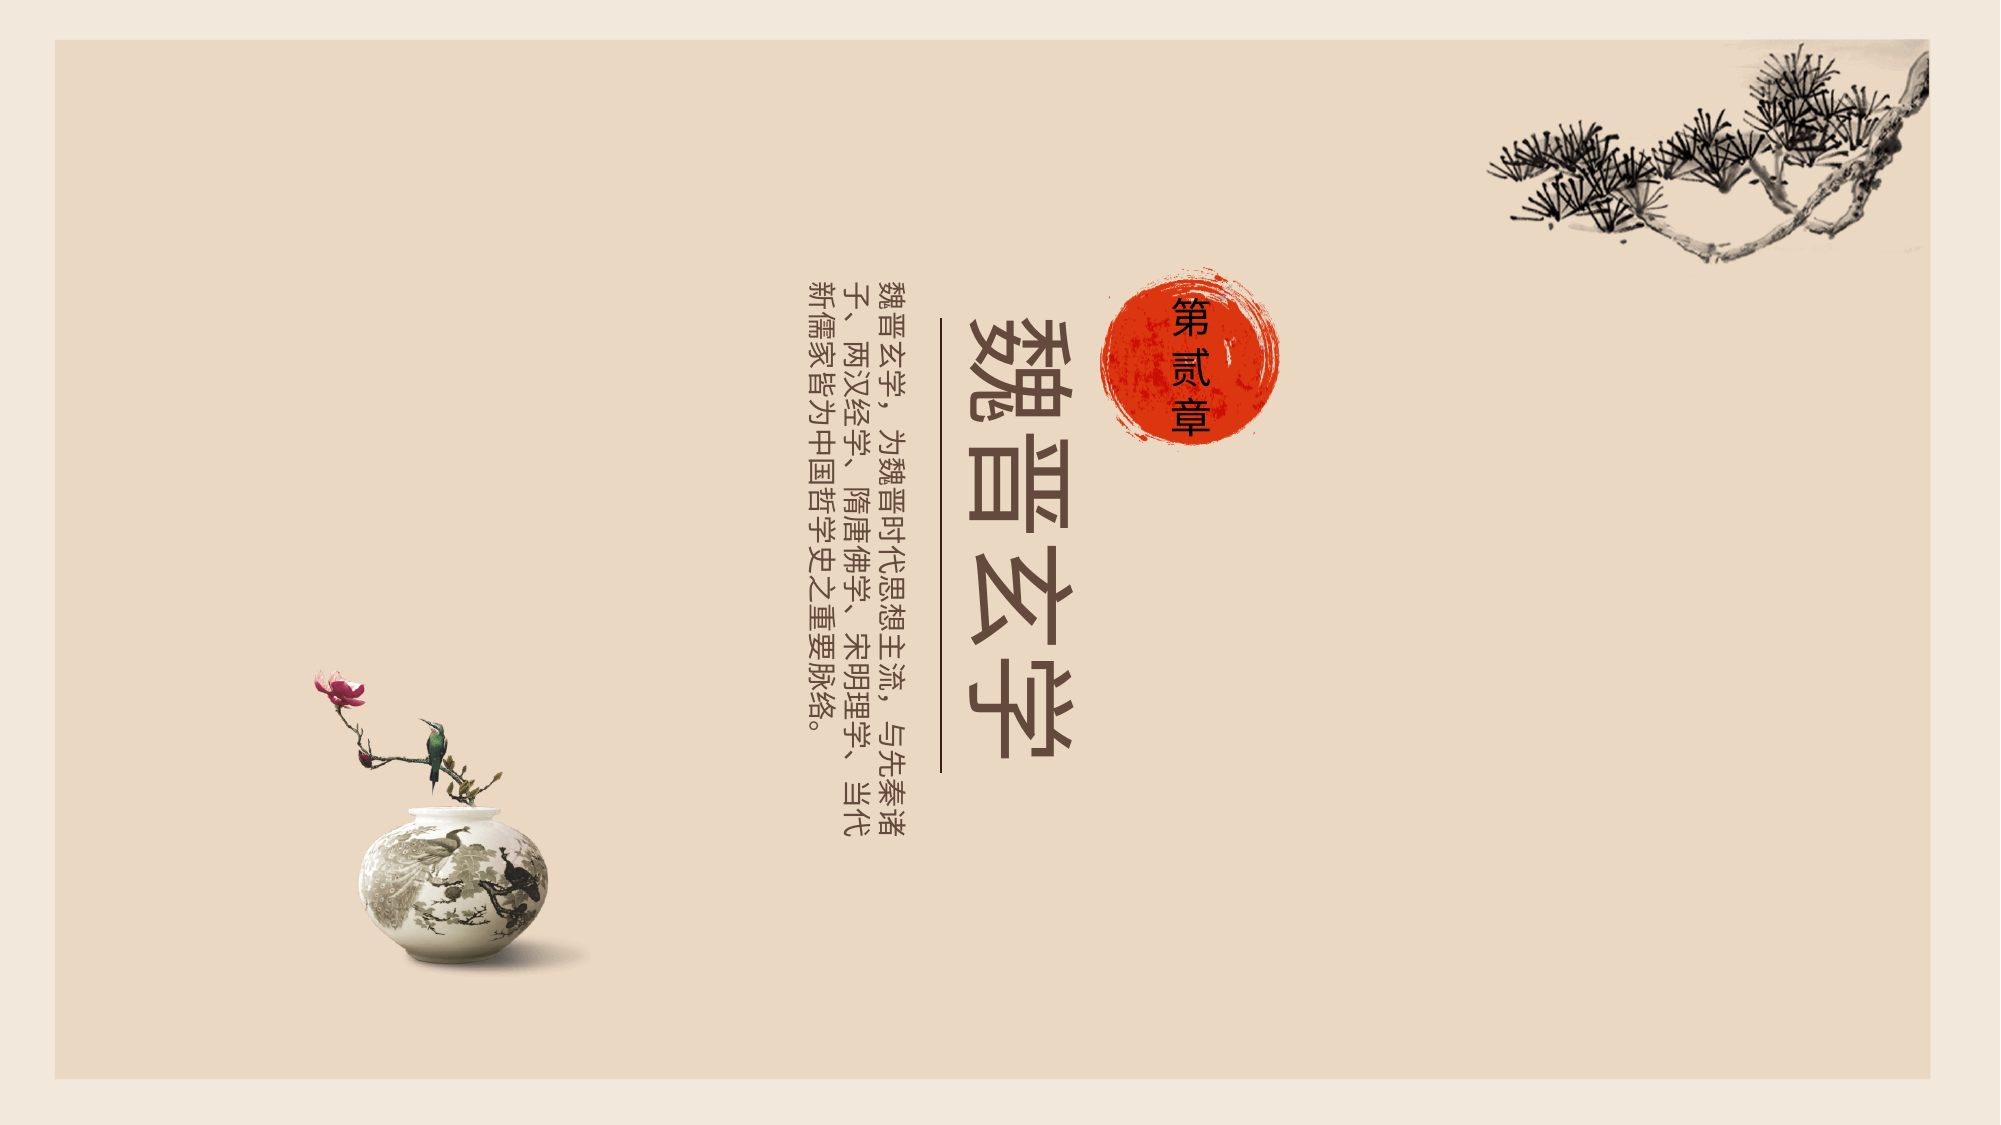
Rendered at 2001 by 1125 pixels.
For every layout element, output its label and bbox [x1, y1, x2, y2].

picture [1438, 39, 2000, 285]
picture [314, 668, 595, 978]
text_box [54, 39, 1931, 1080]
text_box [1099, 267, 1284, 452]
text_box [781, 267, 1099, 865]
